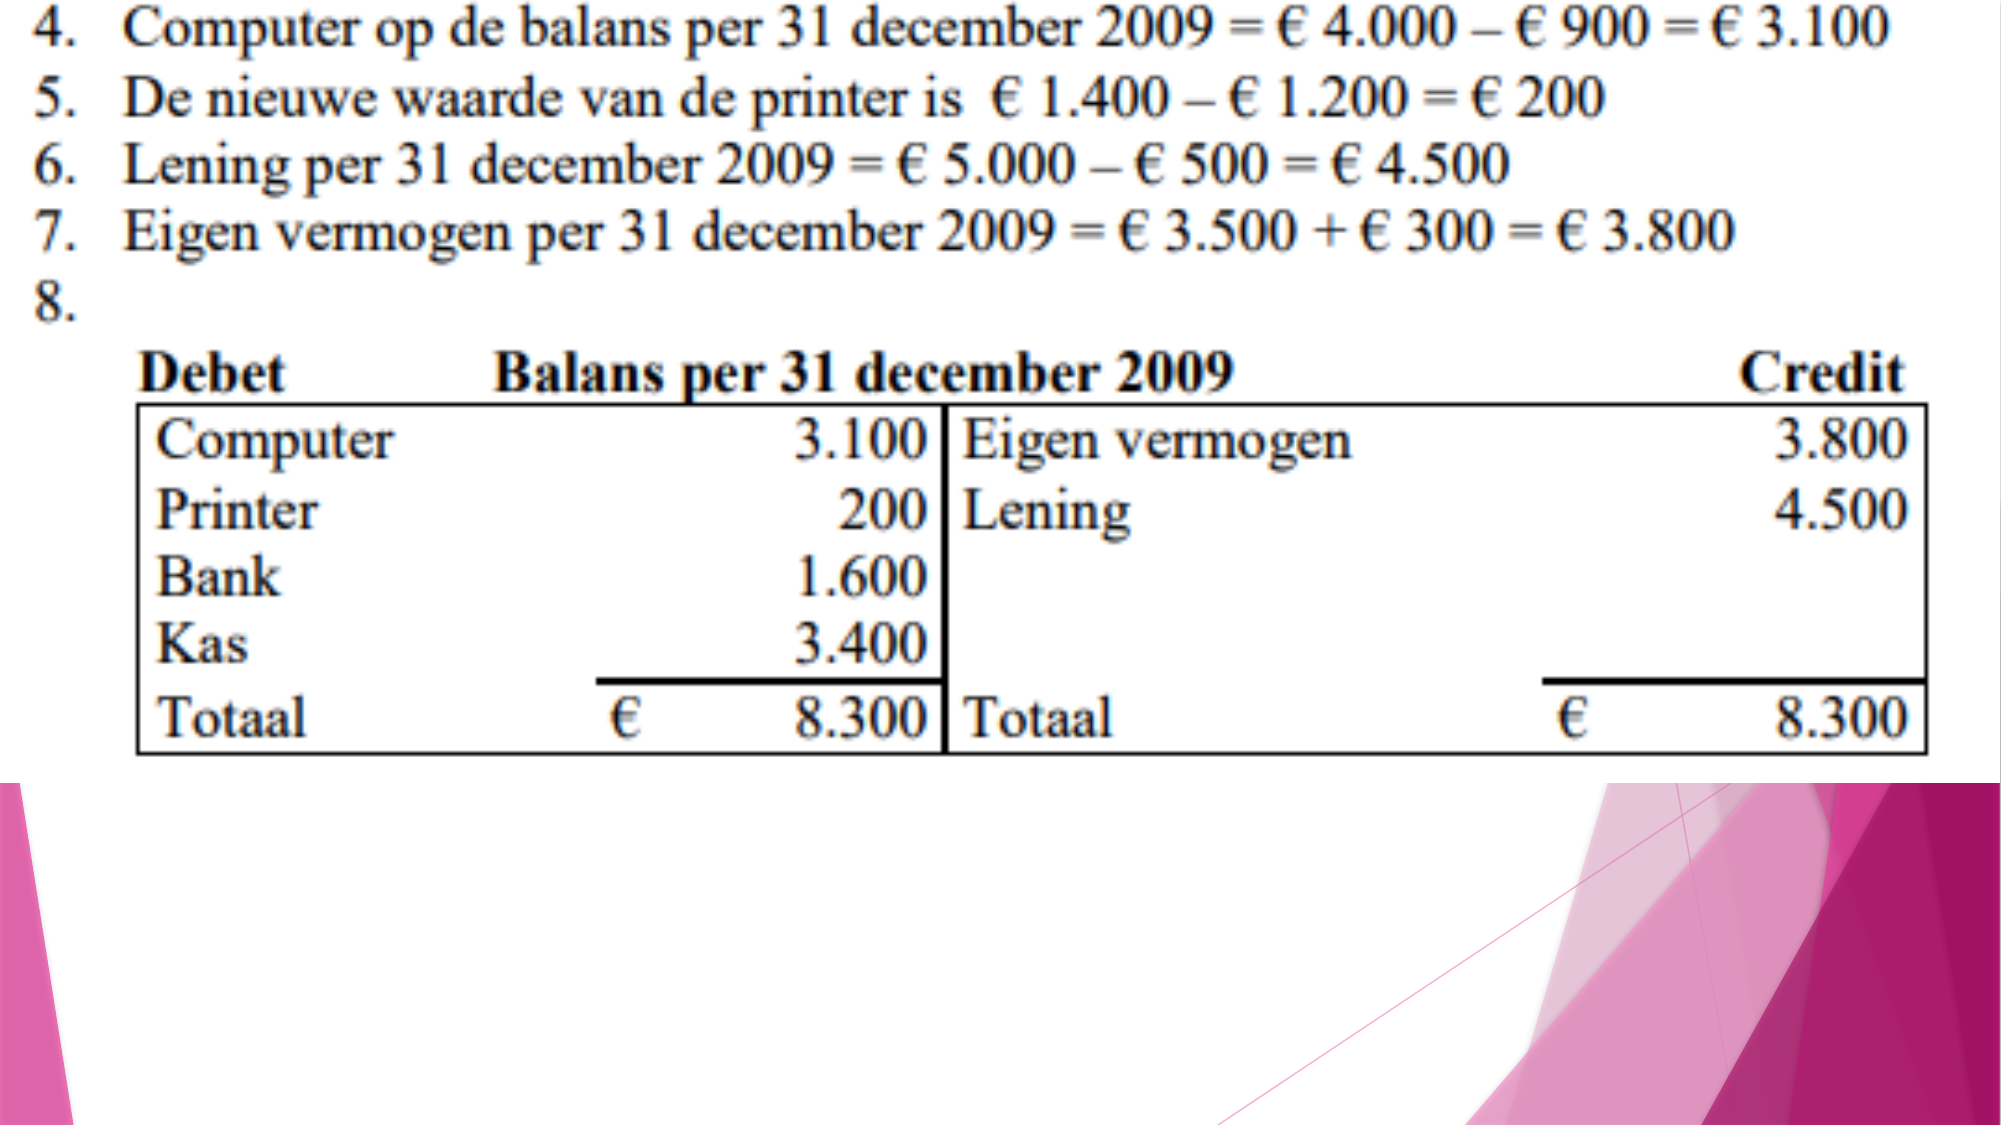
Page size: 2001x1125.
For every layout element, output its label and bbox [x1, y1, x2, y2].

picture [0, 0, 2000, 800]
